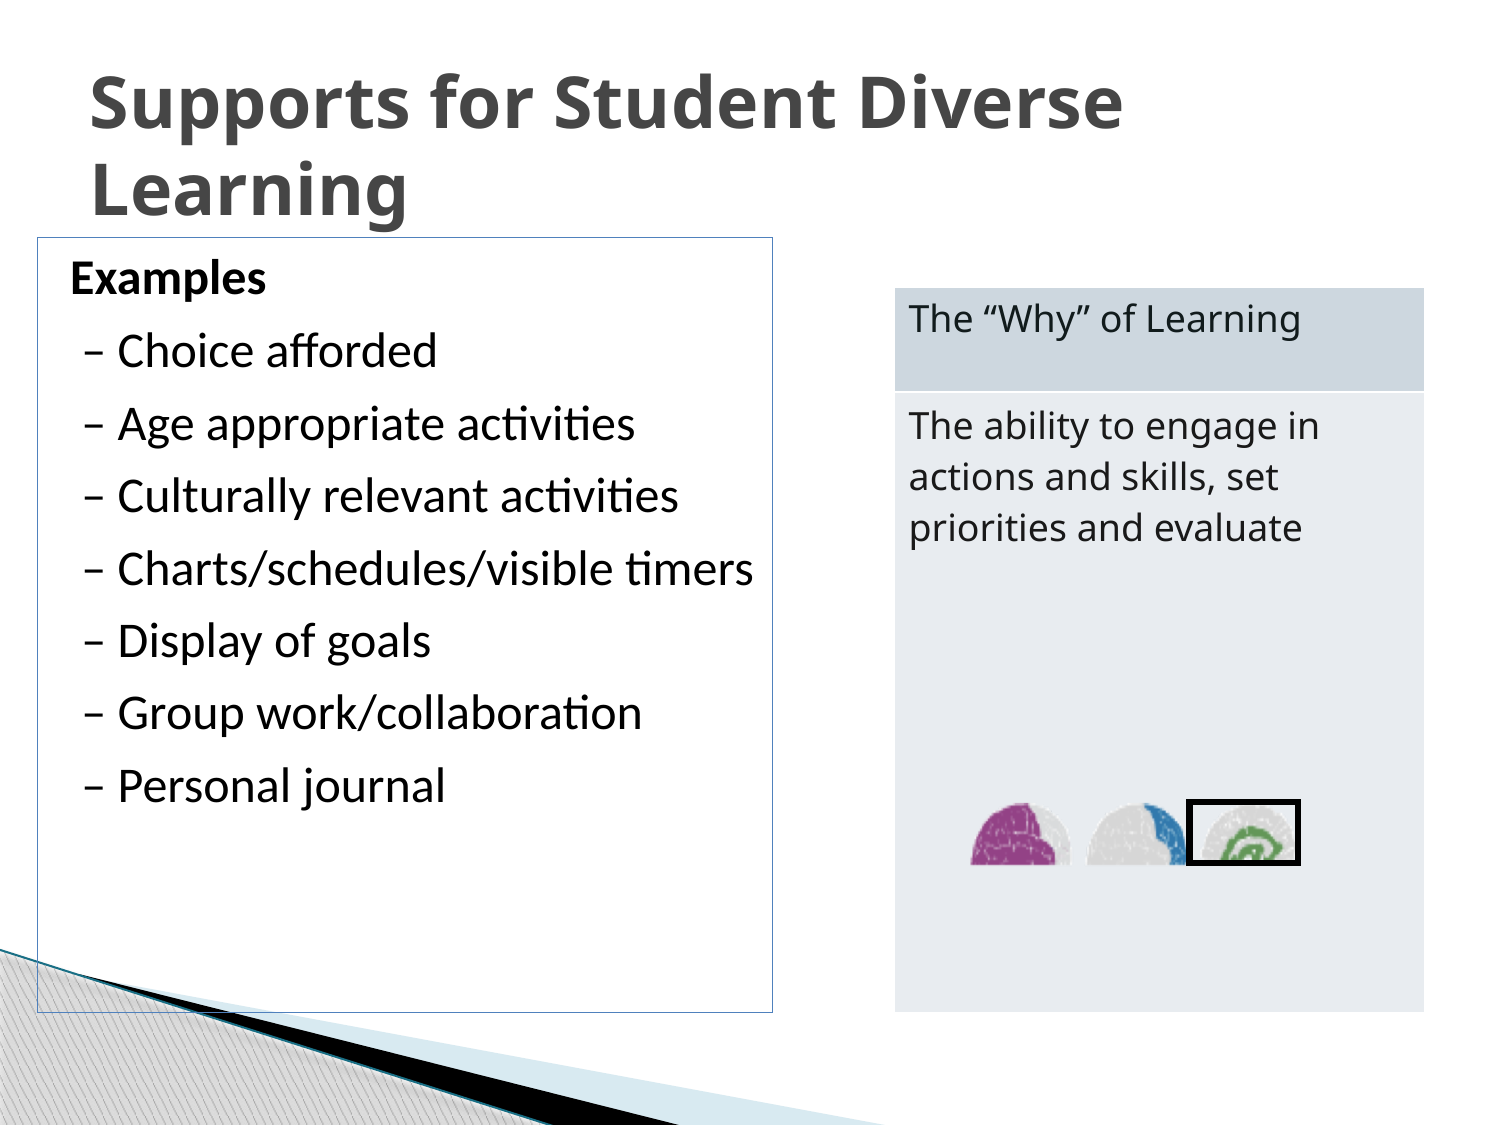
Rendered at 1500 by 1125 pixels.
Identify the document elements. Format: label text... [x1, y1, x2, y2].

title Supports for Student Diverse Learning [75, 49, 1425, 237]
table_cell The ability to engage in actions and skills, set priorities and evaluate [895, 393, 1424, 1012]
list Examples – Choice afforded – Age appropriate activities – Culturally relevant activities – Charts/schedules/visible timers – Display of goals – Group work/collaboration – Personal journal [37, 237, 773, 1013]
picture [970, 801, 1299, 926]
table_header The “Why” of Learning [895, 288, 1424, 391]
